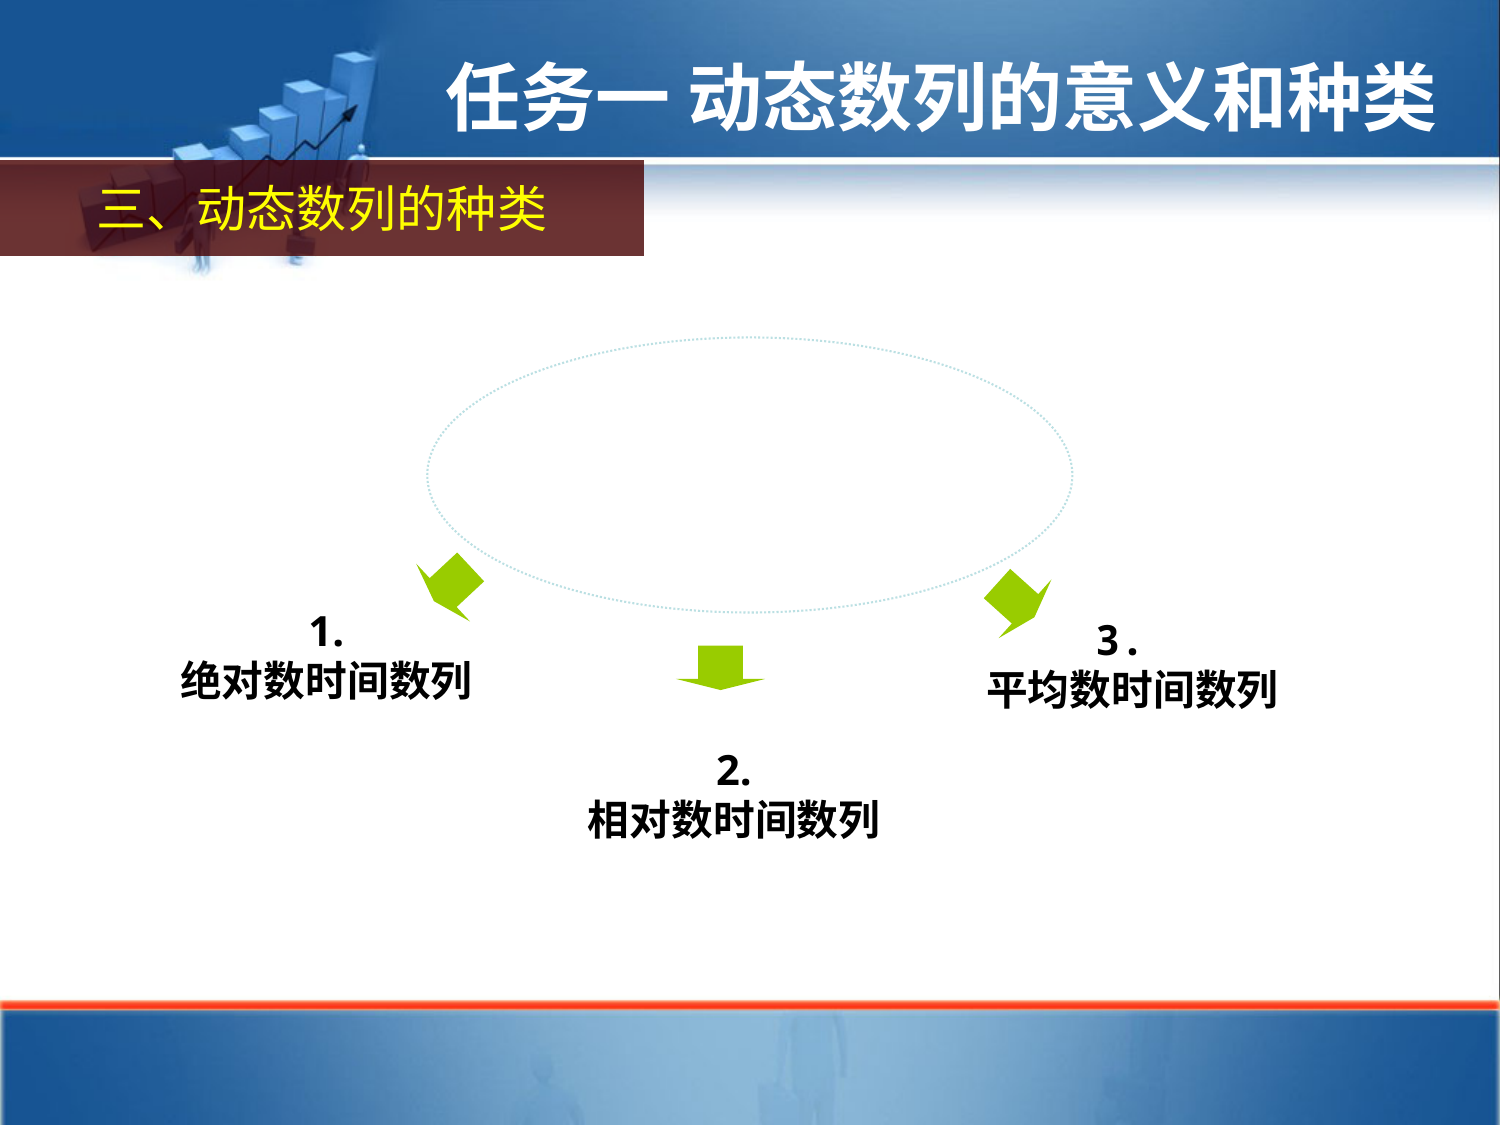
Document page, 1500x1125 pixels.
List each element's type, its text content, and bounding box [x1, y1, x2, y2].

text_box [137, 337, 1355, 853]
text_box 任务一 动态数列的意义和种类 [395, 42, 1500, 148]
picture [0, 0, 1500, 1125]
text_box 三、动态数列的种类 [0, 160, 644, 256]
